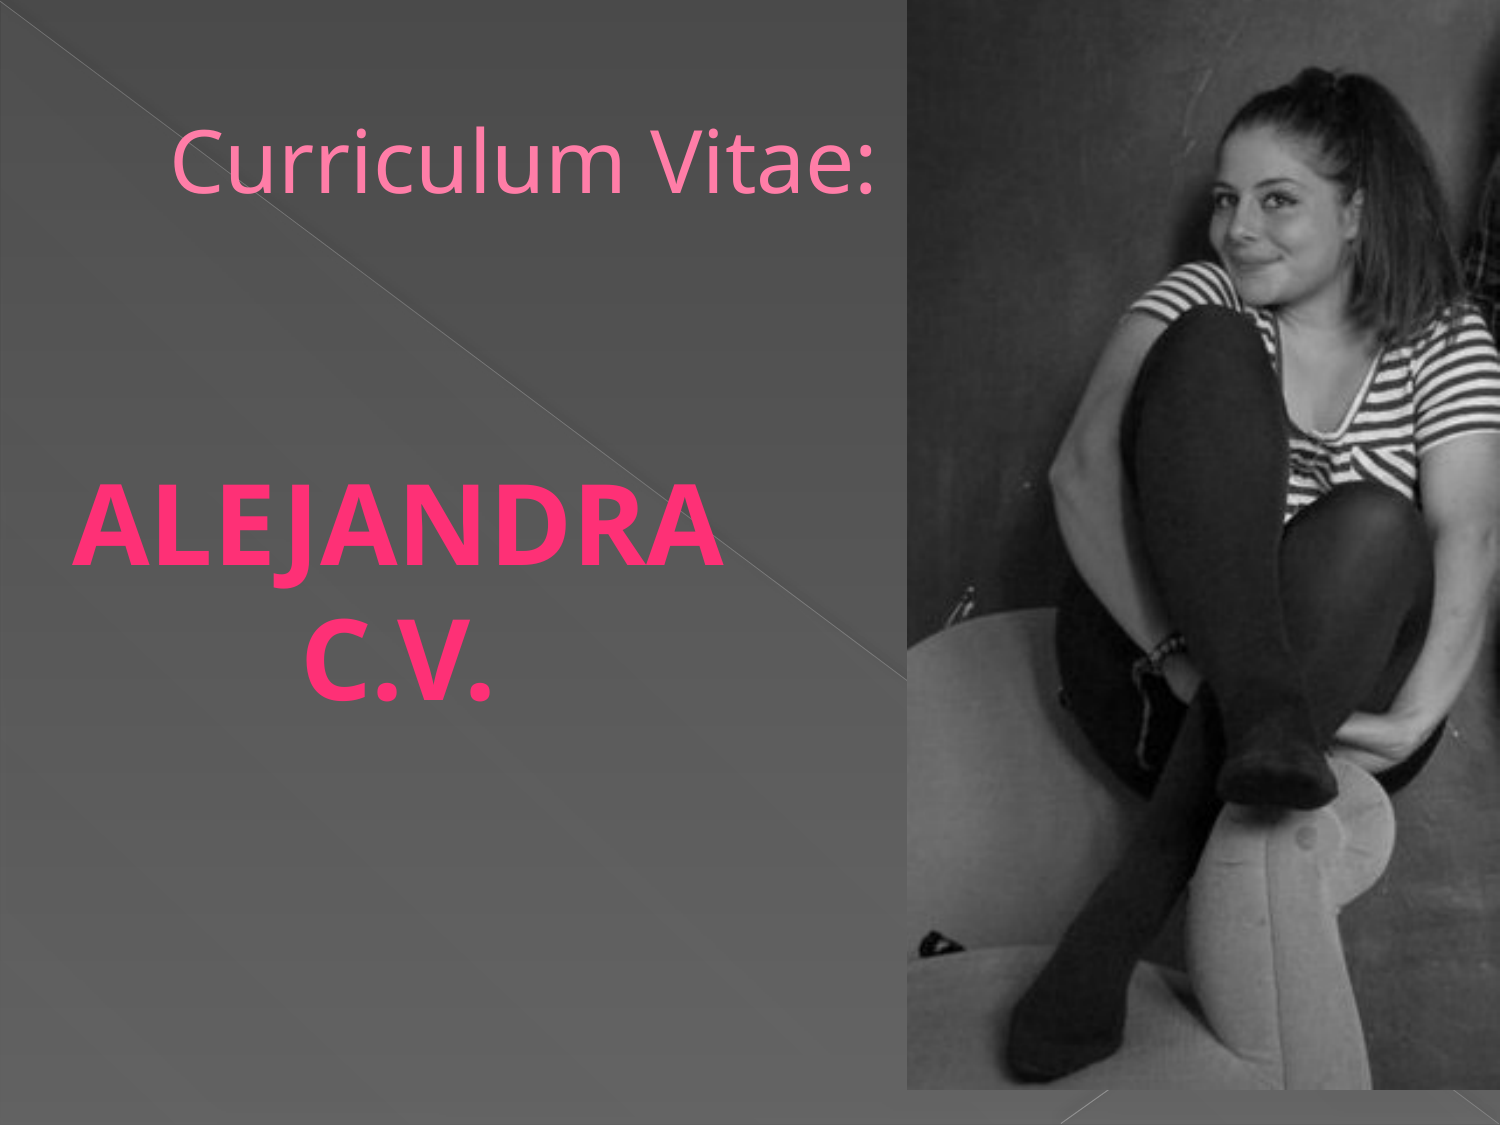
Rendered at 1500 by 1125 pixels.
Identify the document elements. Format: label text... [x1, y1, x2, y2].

text_box ALEJANDRA C.V. [46, 445, 750, 731]
title Curriculum Vitae: [75, 43, 897, 274]
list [906, 0, 1500, 1091]
